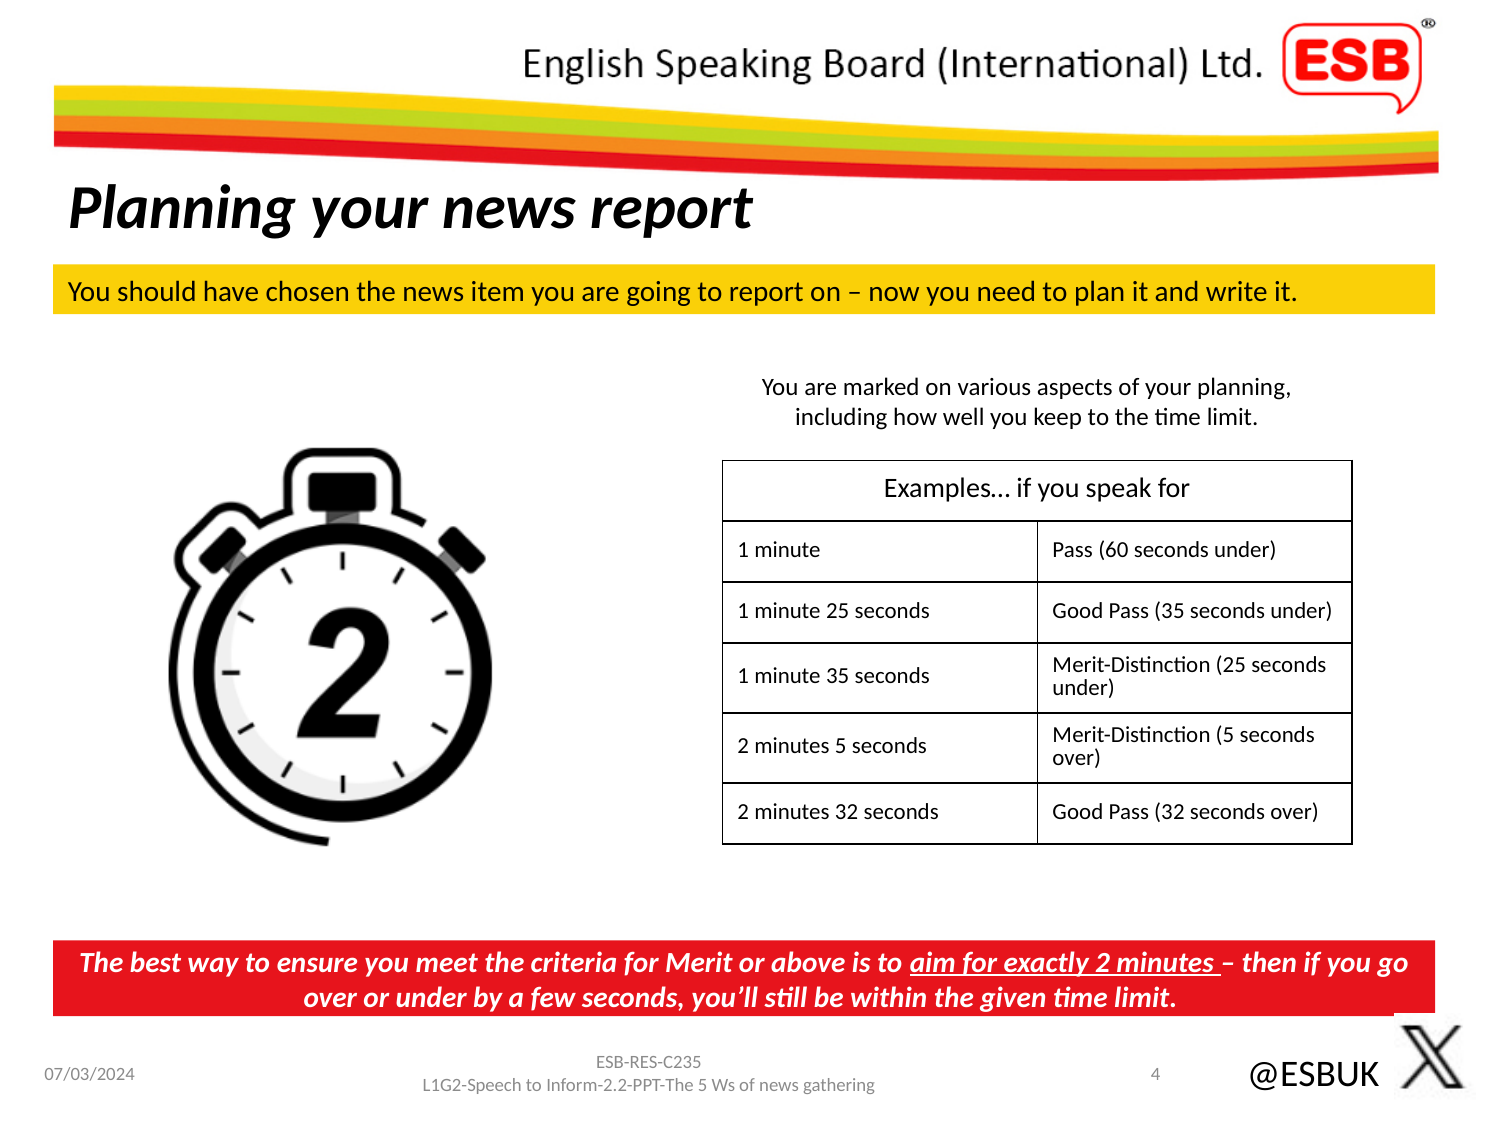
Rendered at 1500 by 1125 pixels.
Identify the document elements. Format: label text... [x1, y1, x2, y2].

table_cell 2 minutes 32 seconds [723, 784, 1037, 843]
picture [147, 431, 511, 873]
table_cell 1 minute 35 seconds [723, 644, 1037, 712]
title Planning your news report [53, 166, 1347, 250]
table_cell Merit-Distinction (25 seconds under) [1038, 644, 1351, 712]
footer ESB-RES-C235 L1G2-Speech to Inform-2.2-PPT-The 5 Ws of news gathering [395, 1042, 902, 1103]
text_box The best way to ensure you meet the criteria for Merit or above is to aim for exactly 2 minutes – then if you go over or under by a few seconds, you’ll still be within the given time limit. [52, 939, 1436, 1017]
table_cell Good Pass (32 seconds over) [1038, 784, 1351, 843]
table_cell 2 minutes 5 seconds [723, 714, 1037, 782]
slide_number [29, 1042, 367, 1103]
text_box You are marked on various aspects of your planning, including how well you keep to the time limit. [716, 363, 1338, 438]
table_header Examples… if you speak for [723, 461, 1351, 520]
table_cell Merit-Distinction (5 seconds over) [1038, 714, 1351, 782]
table_cell Pass (60 seconds under) [1038, 522, 1351, 581]
table_cell Good Pass (35 seconds under) [1038, 583, 1351, 642]
table_cell 1 minute [723, 522, 1037, 581]
picture [0, 0, 1500, 189]
slide_number 4 [930, 1042, 1176, 1103]
text_box You should have chosen the news item you are going to report on – now you need to plan it and write it. [53, 264, 1436, 315]
table_cell 1 minute 25 seconds [723, 583, 1037, 642]
picture [1393, 1013, 1476, 1102]
